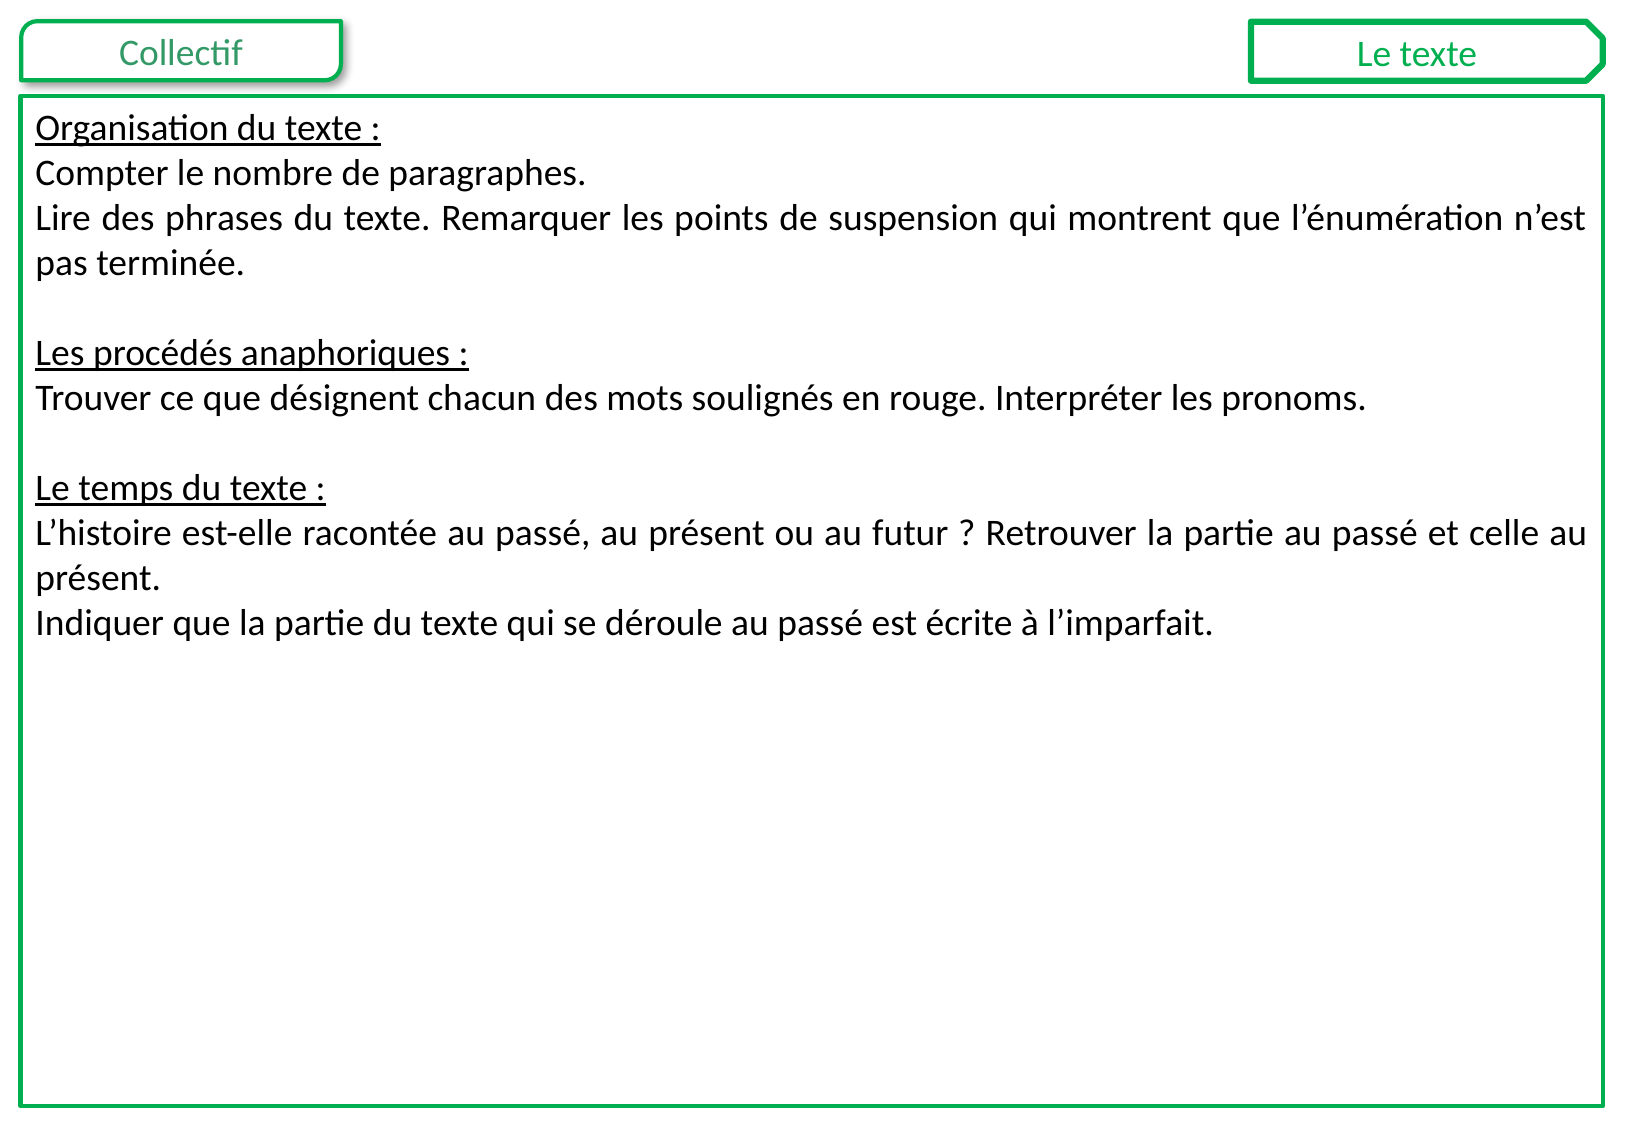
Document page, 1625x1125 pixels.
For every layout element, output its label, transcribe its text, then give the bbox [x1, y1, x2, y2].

list Organisation du texte : Compter le nombre de paragraphes. Lire des phrases du texte. Remarquer les points de suspension qui montrent que l’énumération n’est pas terminée. Les procédés anaphoriques : Trouver ce que désignent chacun des mots soulignés en rouge. Interpréter les pronoms. Le temps du texte : L’histoire est-elle racontée au passé, au présent ou au futur ? Retrouver la partie au passé et celle au présent. Indiquer que la partie du texte qui se déroule au passé est écrite à l’imparfait. [18, 94, 1605, 1108]
list Le texte [1250, 21, 1584, 81]
